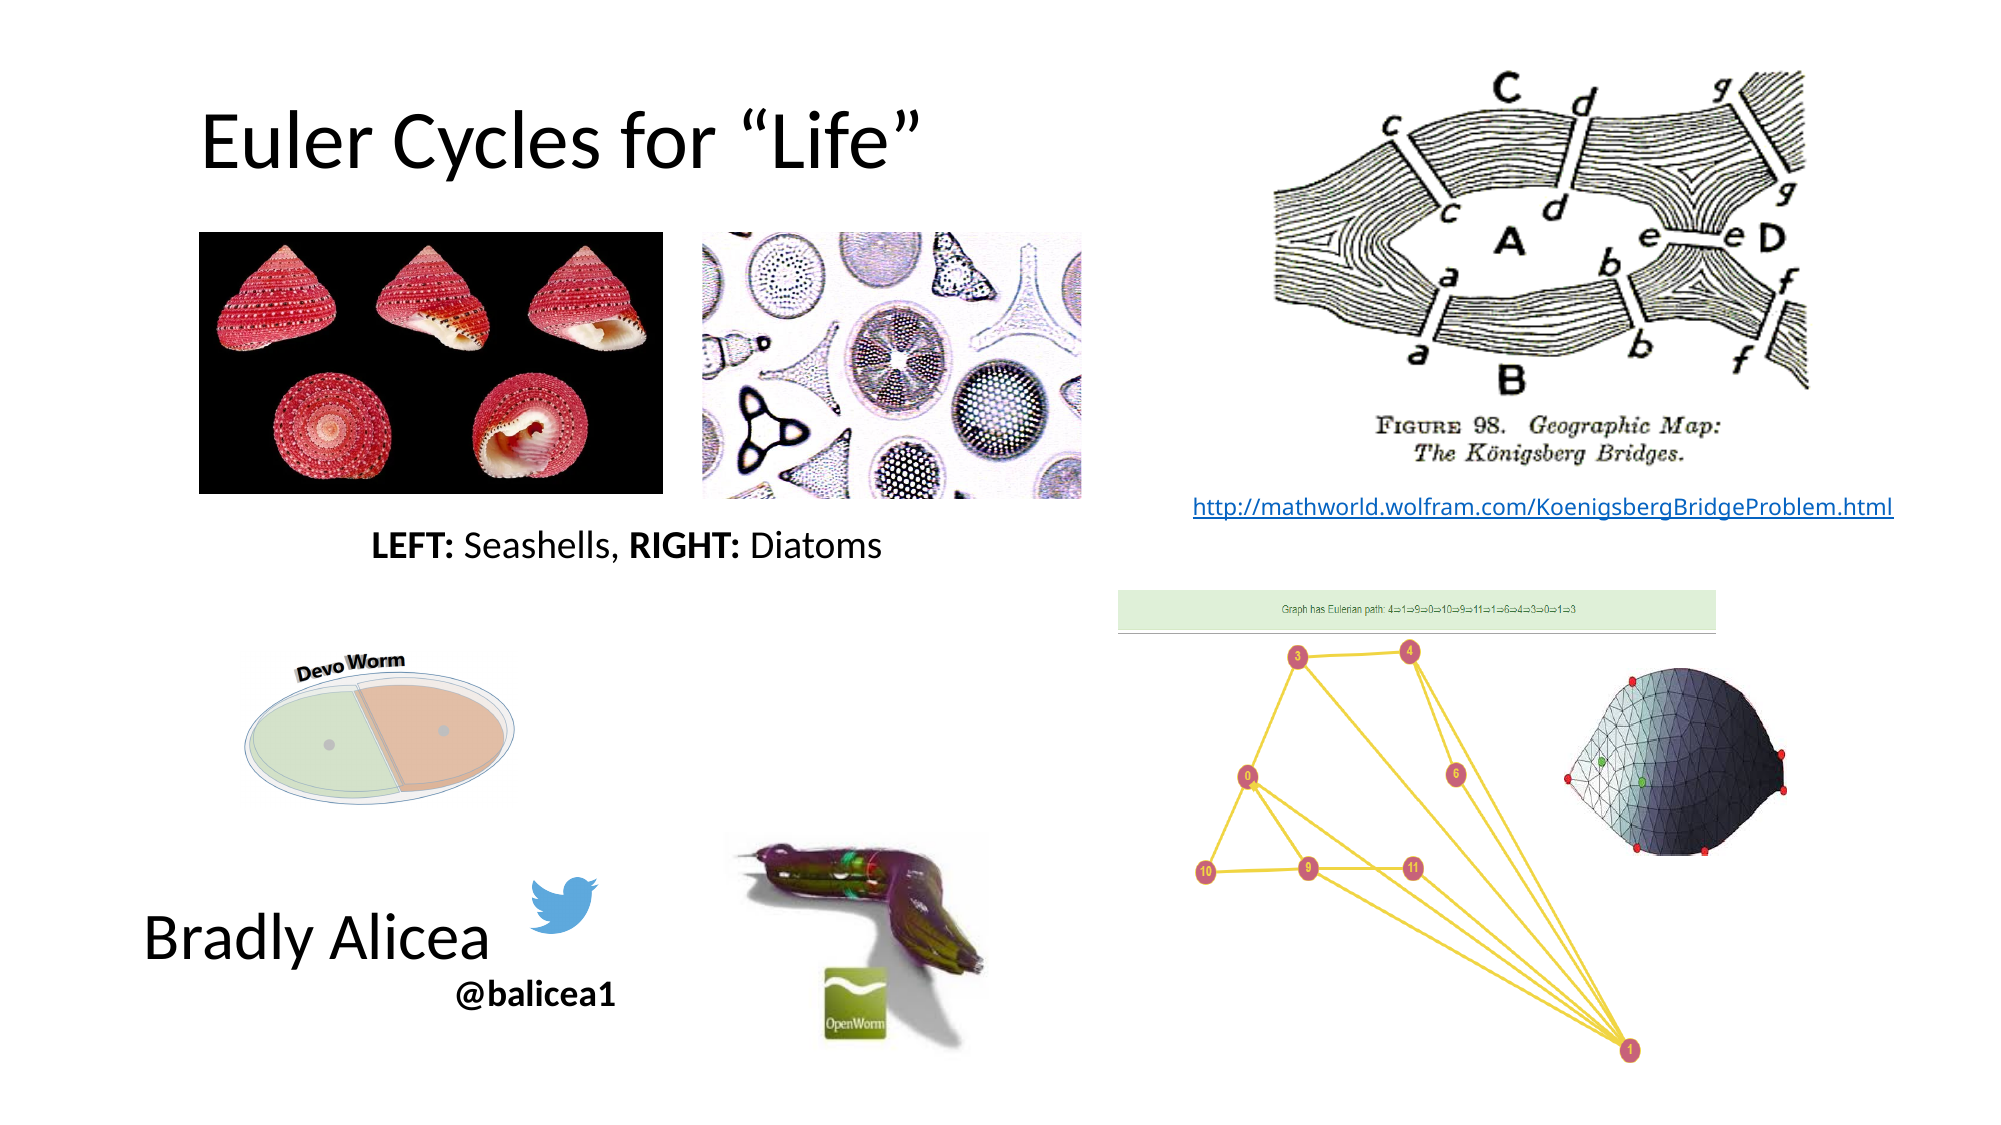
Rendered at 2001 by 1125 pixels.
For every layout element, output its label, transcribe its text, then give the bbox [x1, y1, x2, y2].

picture [1118, 590, 1788, 1067]
picture [199, 232, 663, 494]
text_box @balicea1 [395, 953, 674, 1029]
picture [1266, 48, 1820, 473]
picture [720, 821, 1022, 1065]
picture [240, 650, 518, 809]
picture [529, 877, 599, 934]
picture [701, 232, 1082, 500]
title Euler Cycles for “Life” [68, 48, 1058, 206]
subtitle LEFT: Seashells, RIGHT: Diatoms [85, 498, 1169, 582]
subtitle http://mathworld.wolfram.com/KoenigsbergBridgeProblem.html [1158, 472, 1928, 556]
text_box Bradly Alicea [128, 877, 508, 988]
